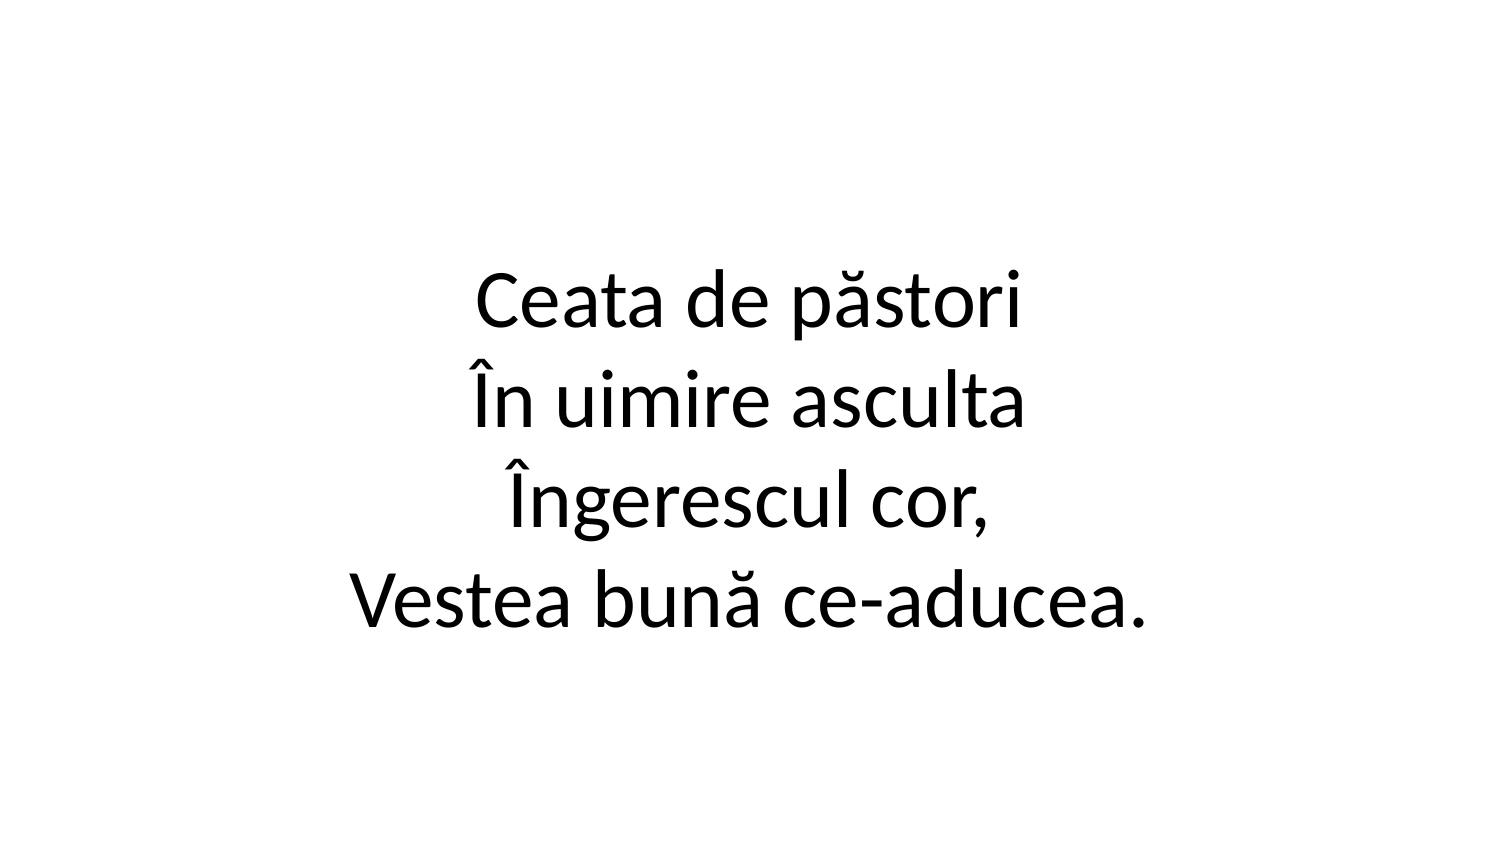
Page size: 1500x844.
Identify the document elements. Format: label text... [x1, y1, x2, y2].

text_box Ceata de păstori În uimire asculta Îngerescul cor, Vestea bună ce-aducea. [334, 192, 1166, 652]
